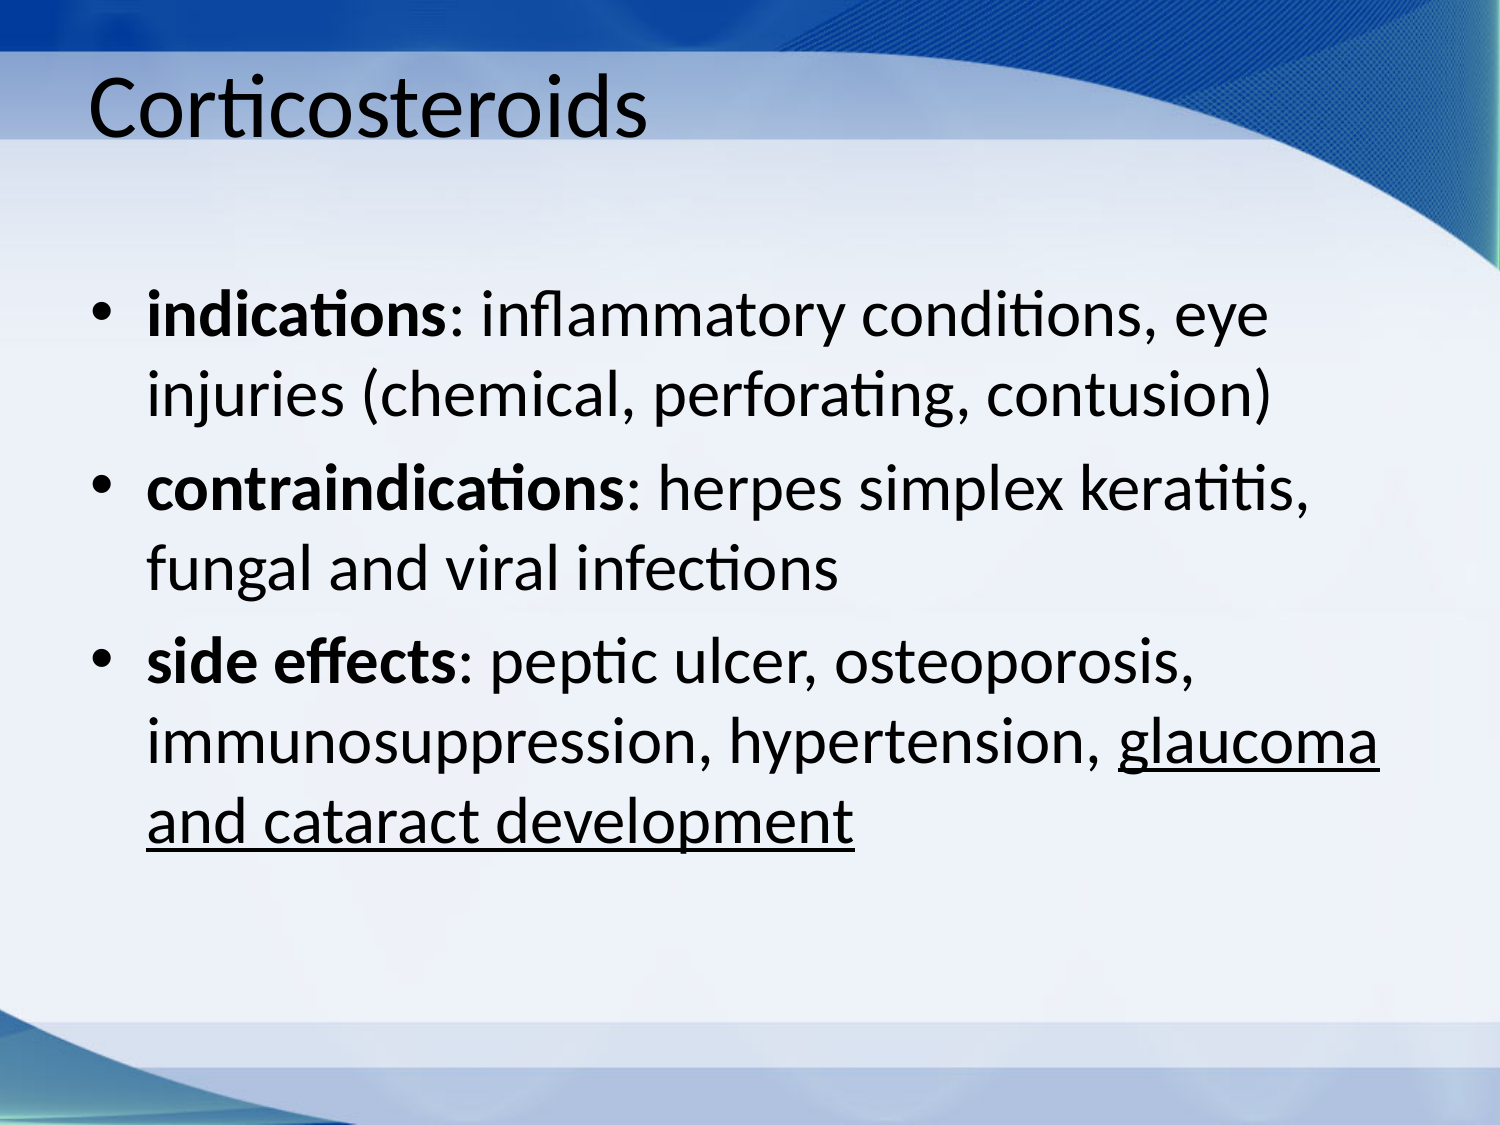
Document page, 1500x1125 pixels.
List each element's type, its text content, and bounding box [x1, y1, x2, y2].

picture [0, 0, 1500, 1125]
title Corticosteroids [73, 7, 1424, 195]
list indications: inflammatory conditions, eye injuries (chemical, perforating, contusion) contraindications: herpes simplex keratitis, fungal and viral infections side effects: peptic ulcer, osteoporosis, immunosuppression, hypertension, glaucoma and cataract development [75, 262, 1425, 1005]
